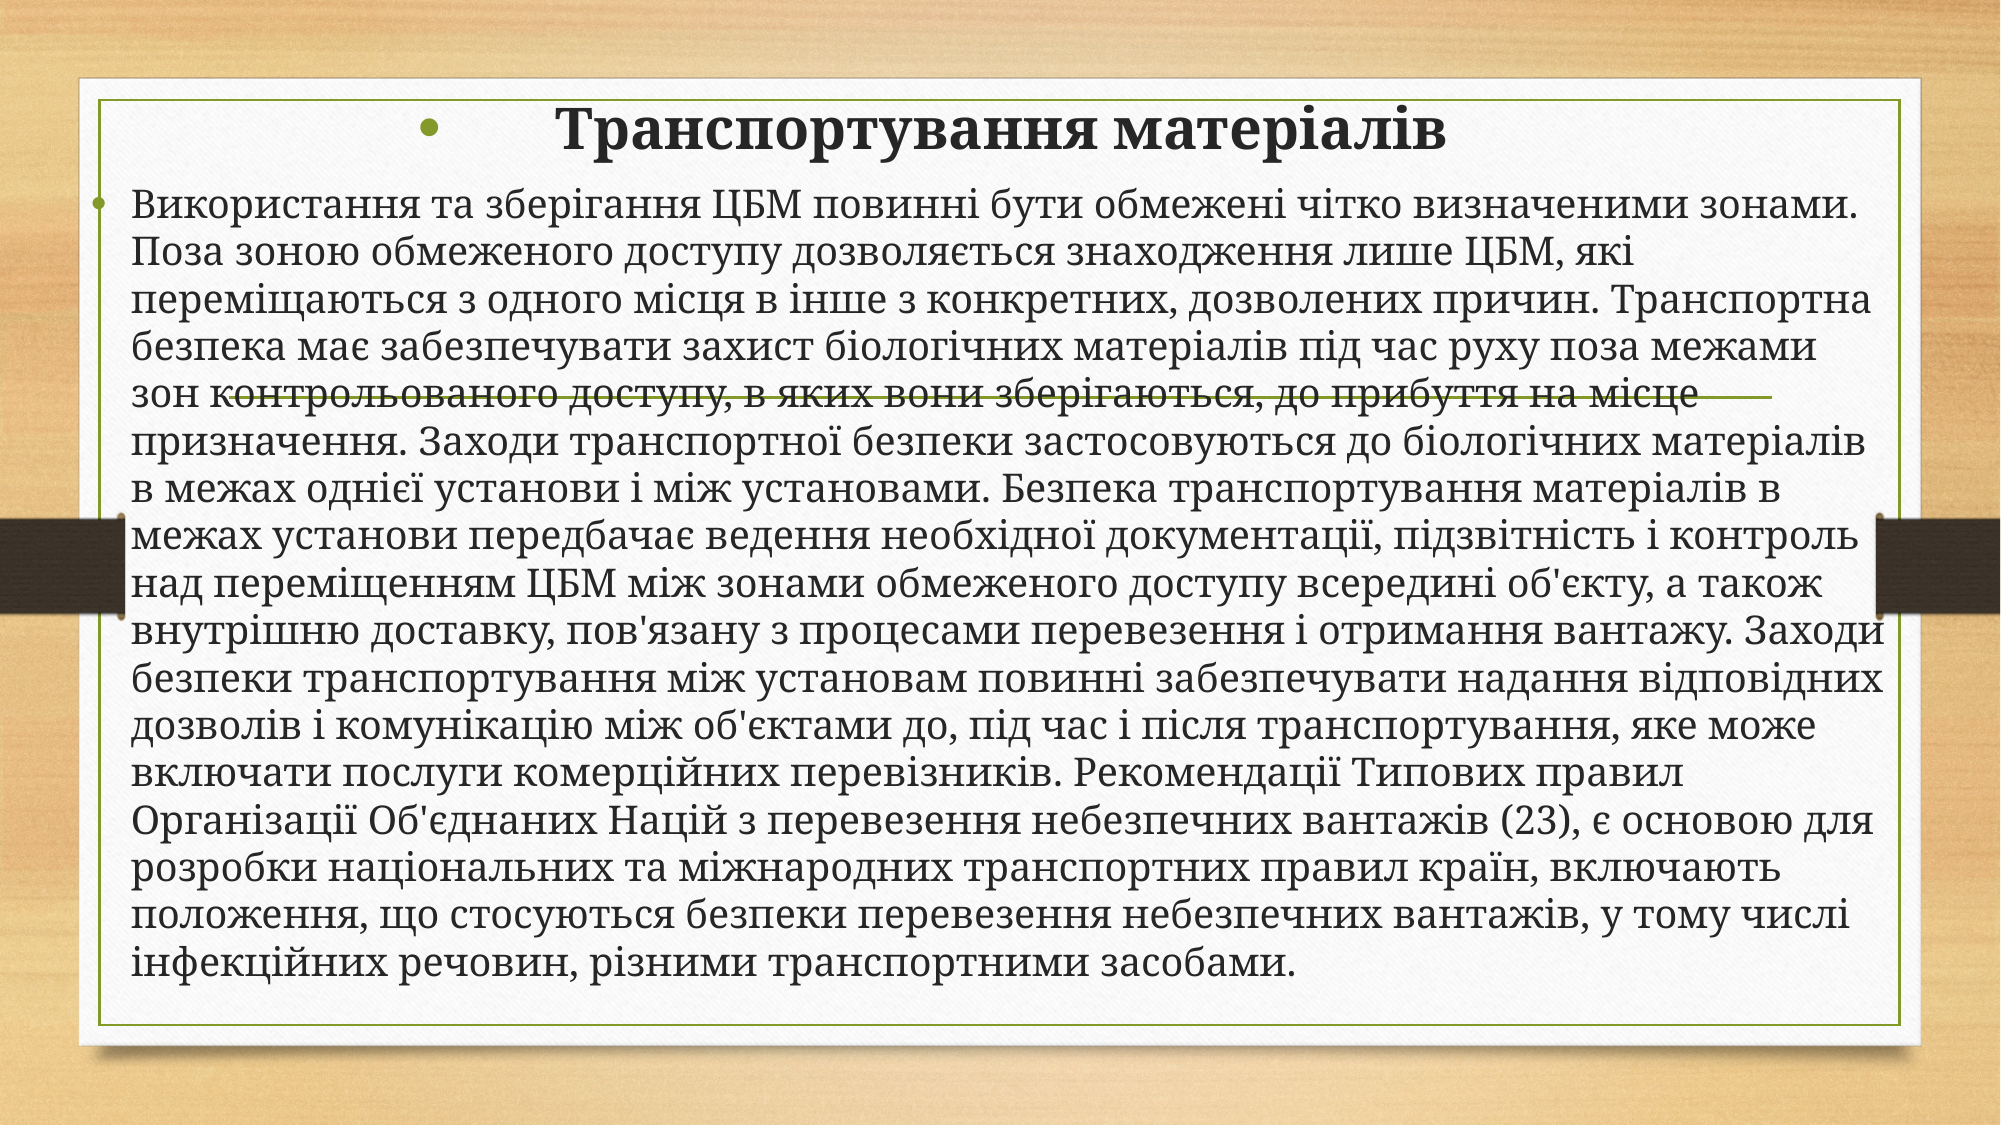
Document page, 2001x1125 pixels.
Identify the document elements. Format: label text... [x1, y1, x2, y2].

list Транспортування матеріалів Використання та зберігання ЦБМ повинні бути обмежені чітко визначеними зонами. Поза зоною обмеженого доступу дозволяється знаходження лише ЦБМ, які переміщаються з одного місця в інше з конкретних, дозволених причин. Транспортна безпека має забезпечувати захист біологічних матеріалів під час руху поза межами зон контрольованого доступу, в яких вони зберігаються, до прибуття на місце призначення. Заходи транспортної безпеки застосовуються до біологічних матеріалів в межах однієї установи і між установами. Безпека транспортування матеріалів в межах установи передбачає ведення необхідної документації, підзвітність і контроль над переміщенням ЦБМ між зонами обмеженого доступу всередині об'єкту, а також внутрішню доставку, пов'язану з процесами перевезення і отримання вантажу. Заходи безпеки транспортування між установам повинні забезпечувати надання відповідних дозволів і комунікацію між об'єктами до, під час і після транспортування, яке може включати послуги комерційних перевізників. Рекомендації Типових правил Організації Об'єднаних Націй з перевезення небезпечних вантажів (23), є основою для розробки національних та міжнародних транспортних правил країн, включають положення, що стосуються безпеки перевезення небезпечних вантажів, у тому числі інфекційних речовин, різними транспортними засобами. [75, 84, 1905, 1049]
picture [0, 0, 2001, 1125]
